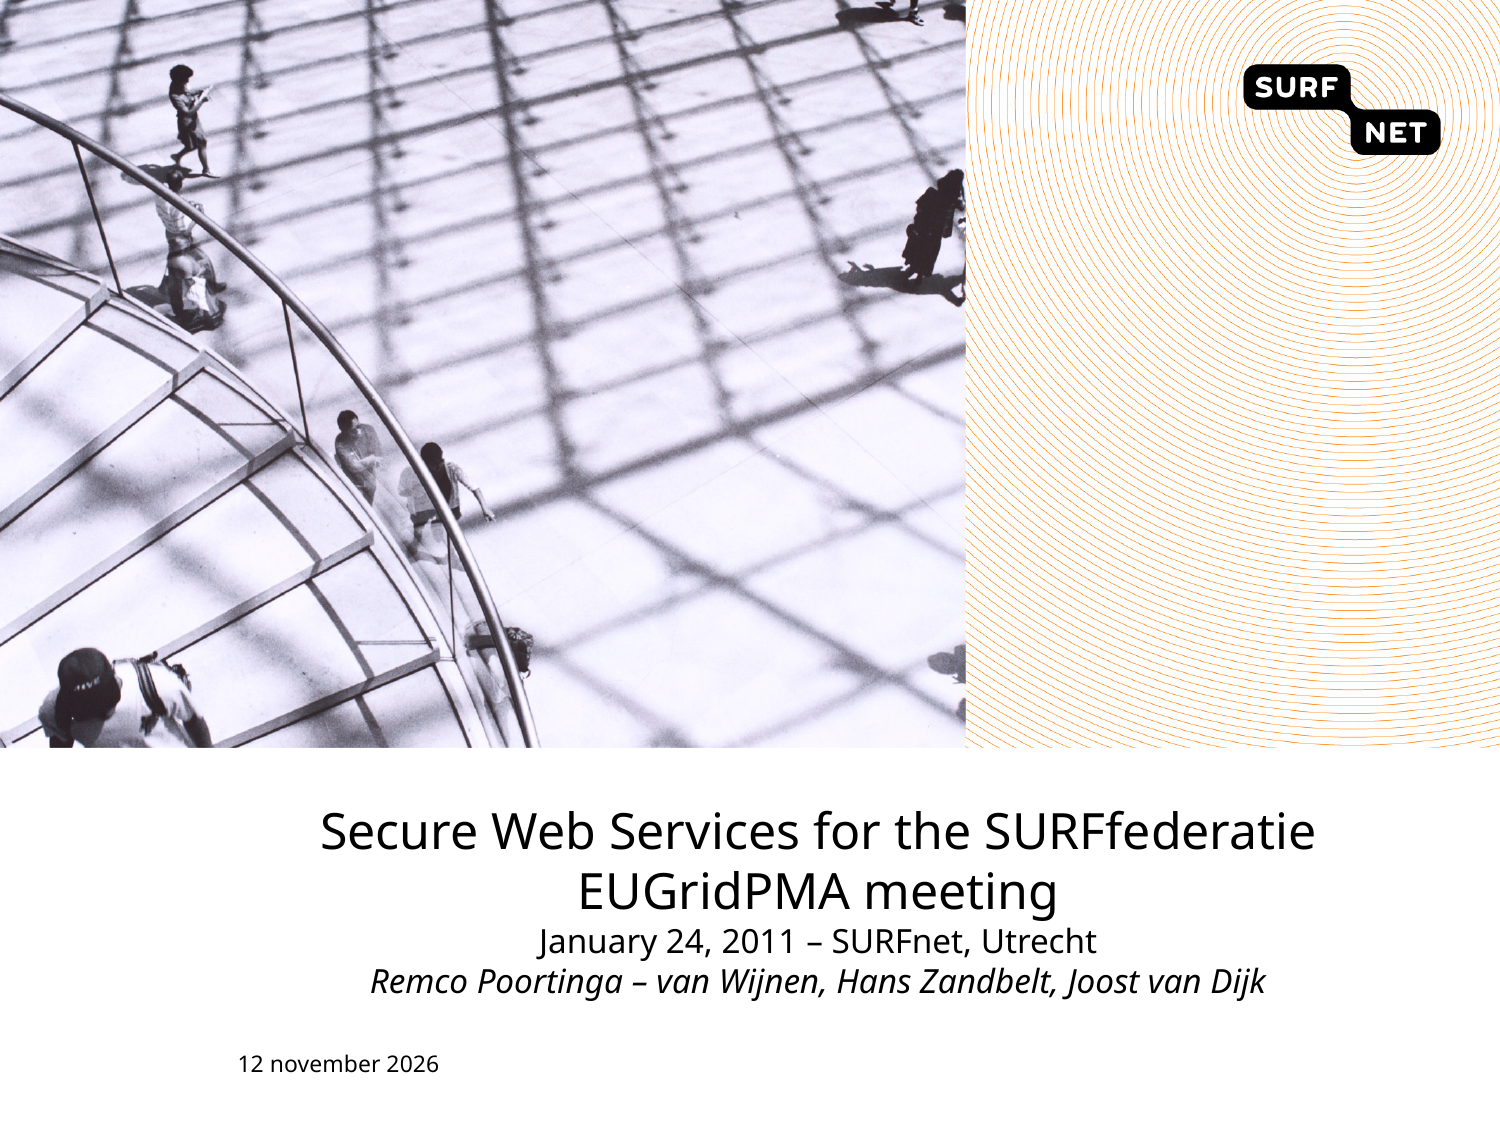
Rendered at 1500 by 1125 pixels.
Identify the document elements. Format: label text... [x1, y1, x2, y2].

picture [0, 0, 1500, 748]
title Secure Web Services for the SURFfederatie EUGridPMA meeting January 24, 2011 – SURFnet, Utrecht Remco Poortinga – van Wijnen, Hans Zandbelt, Joost van Dijk [237, 799, 1401, 1038]
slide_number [237, 1050, 550, 1125]
